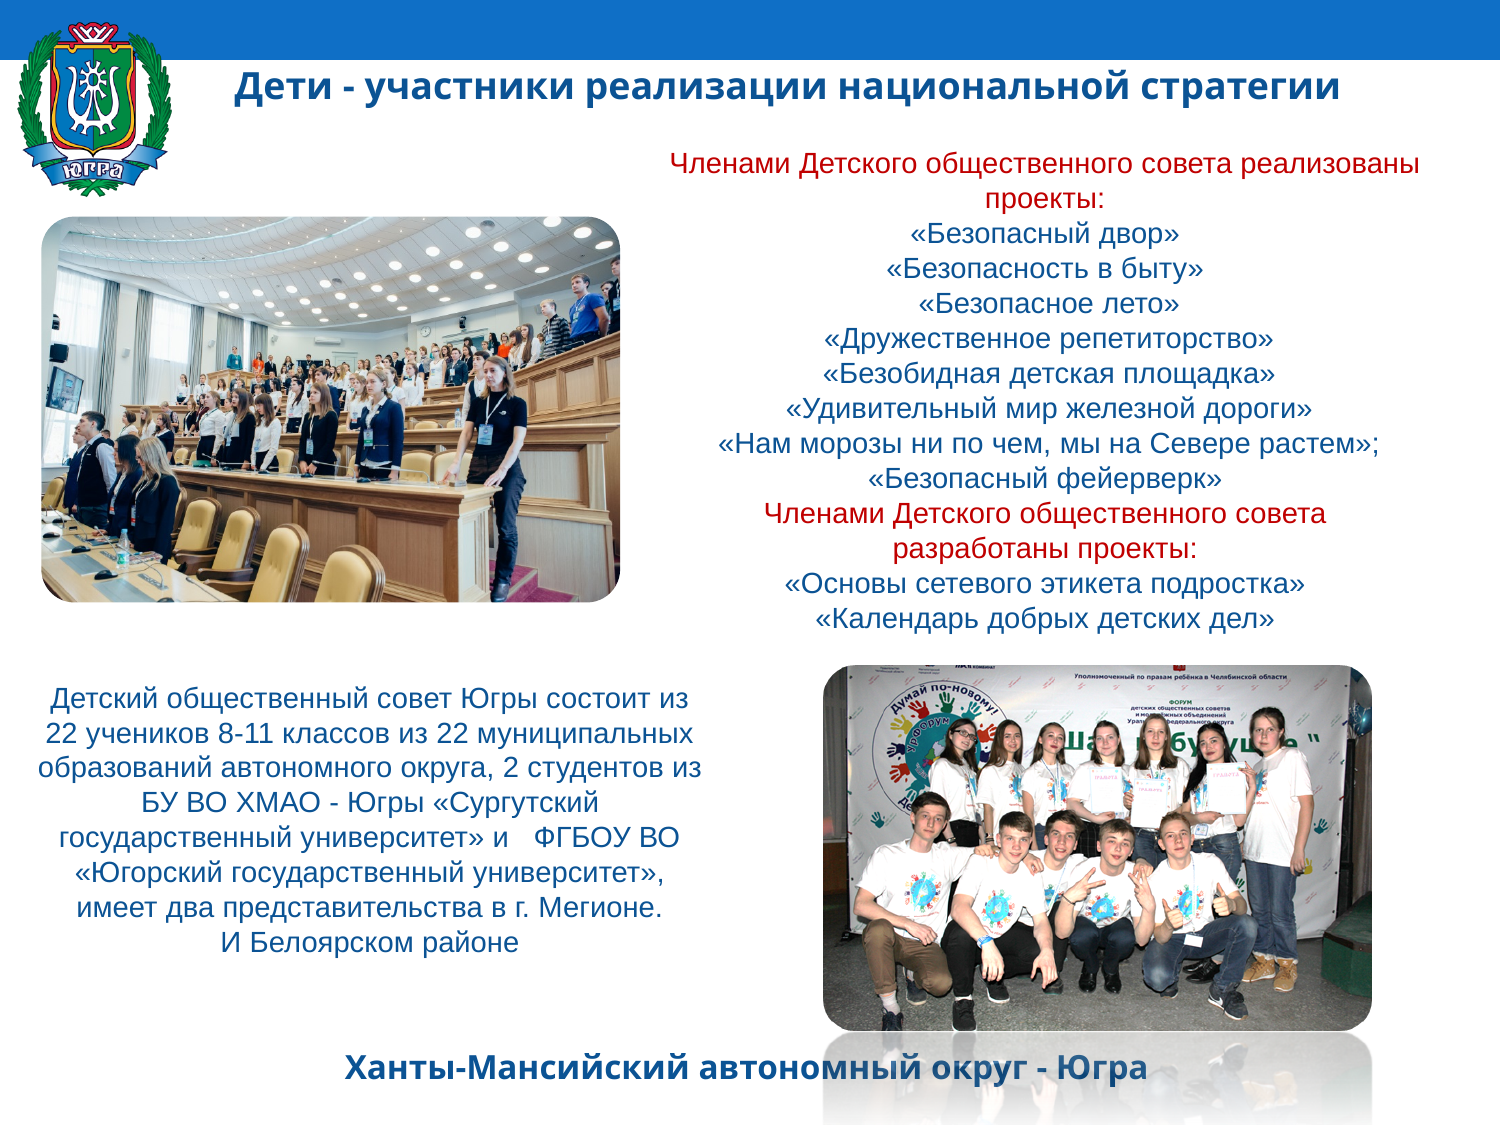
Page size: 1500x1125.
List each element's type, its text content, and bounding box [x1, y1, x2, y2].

picture [17, 19, 172, 198]
text_box Дети - участники реализации национальной стратегии [181, 54, 1414, 115]
text_box Членами Детского общественного совета реализованы проекты: «Безопасный двор» «Безопасность в быту» «Безопасное лето» «Дружественное репетиторство» «Безобидная детская площадка» «Удивительный мир железной дороги» «Нам морозы ни по чем, мы на Севере растем»; «Безопасный фейерверк» Членами Детского общественного совета разработаны проекты: «Основы сетевого этикета подростка» «Календарь добрых детских дел» [643, 137, 1447, 642]
text_box Детский общественный совет Югры состоит из 22 учеников 8-11 классов из 22 муниципальных образований автономного округа, 2 студентов из БУ ВО ХМАО - Югры «Сургутский государственный университет» и ФГБОУ ВО «Югорский государственный университет», имеет два представительства в г. Мегионе. И Белоярском районе [17, 671, 723, 966]
text_box Ханты-Мансийский автономный округ - Югра [330, 1038, 817, 1094]
picture [41, 216, 621, 603]
picture [820, 664, 1374, 1125]
